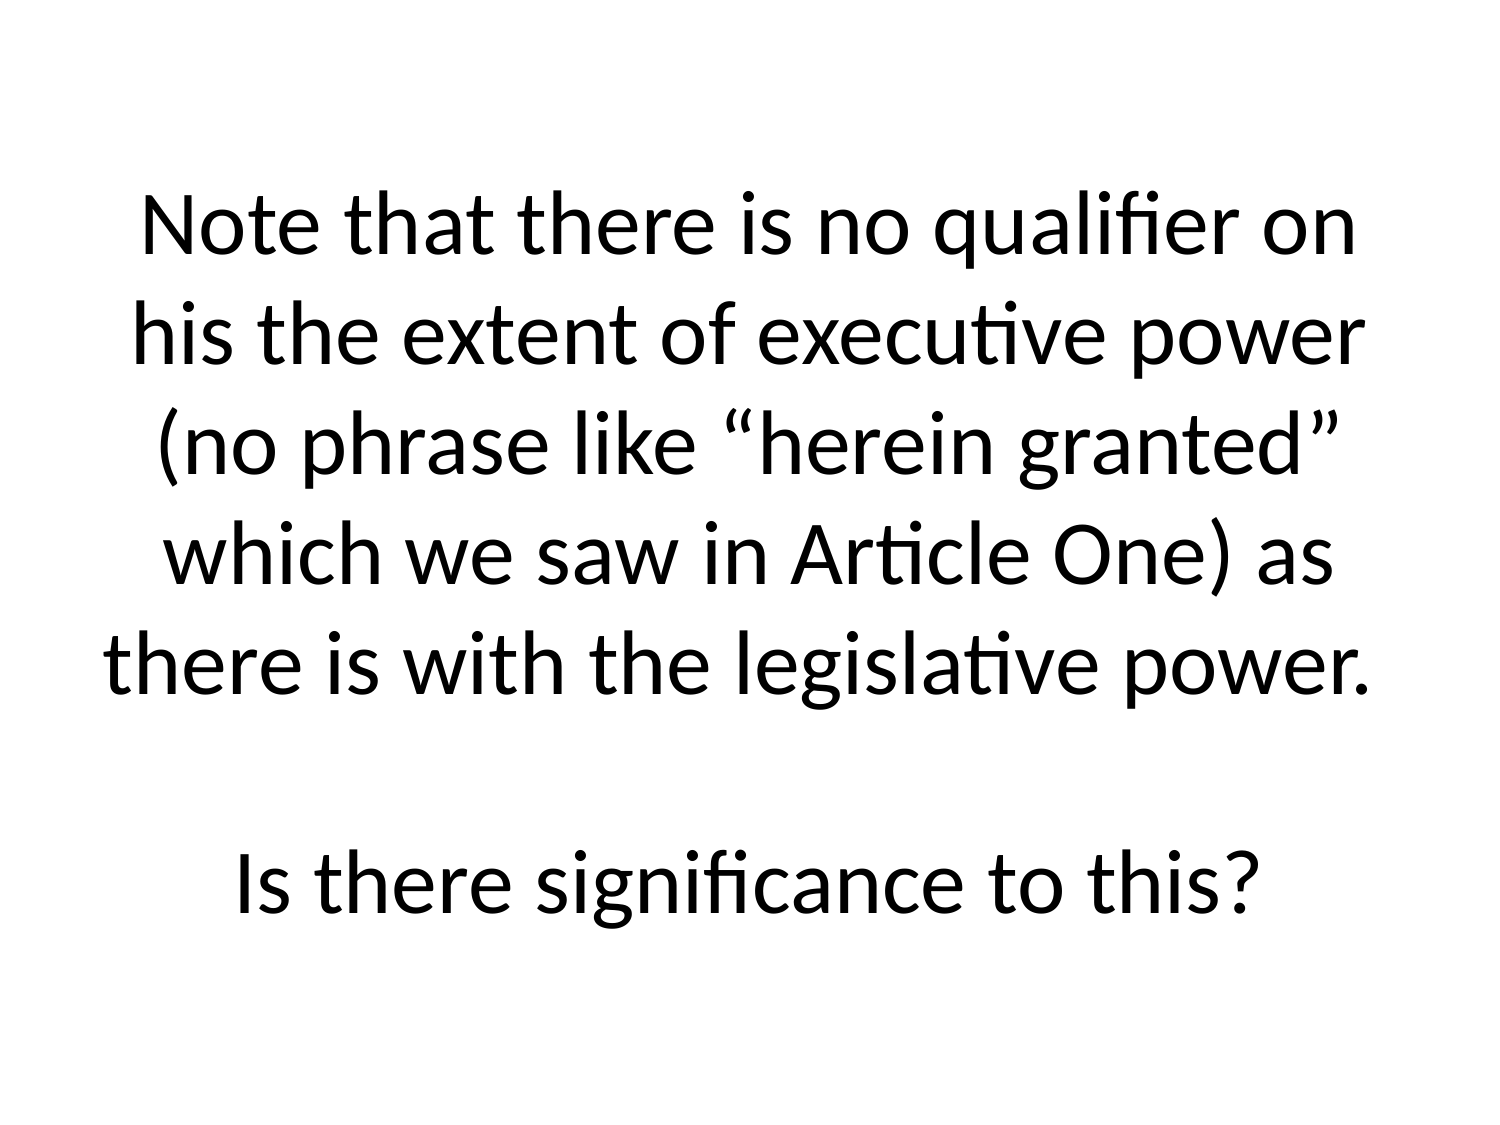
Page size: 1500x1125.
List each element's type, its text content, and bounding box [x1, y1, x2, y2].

title Note that there is no qualifier on his the extent of executive power (no phrase like “herein granted” which we saw in Article One) as there is with the legislative power. Is there significance to this? [74, 44, 1426, 1051]
